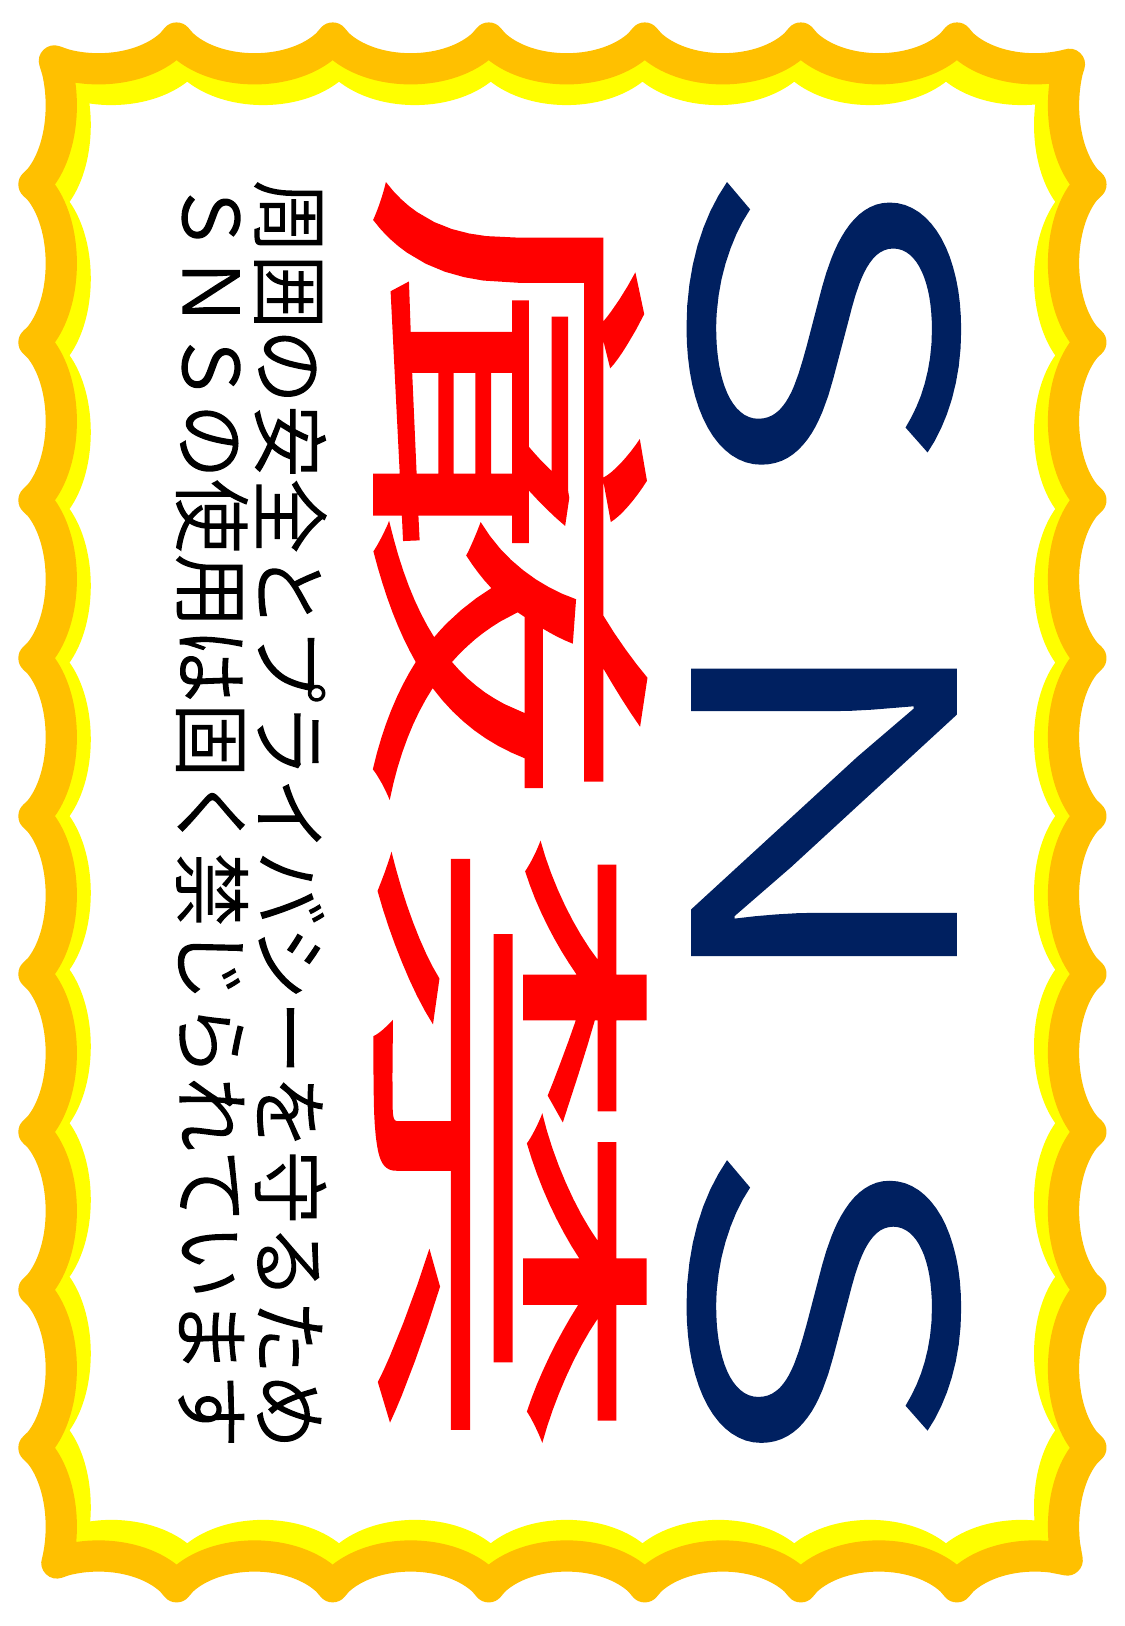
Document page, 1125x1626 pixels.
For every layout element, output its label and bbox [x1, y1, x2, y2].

text_box [33, 37, 1092, 1588]
